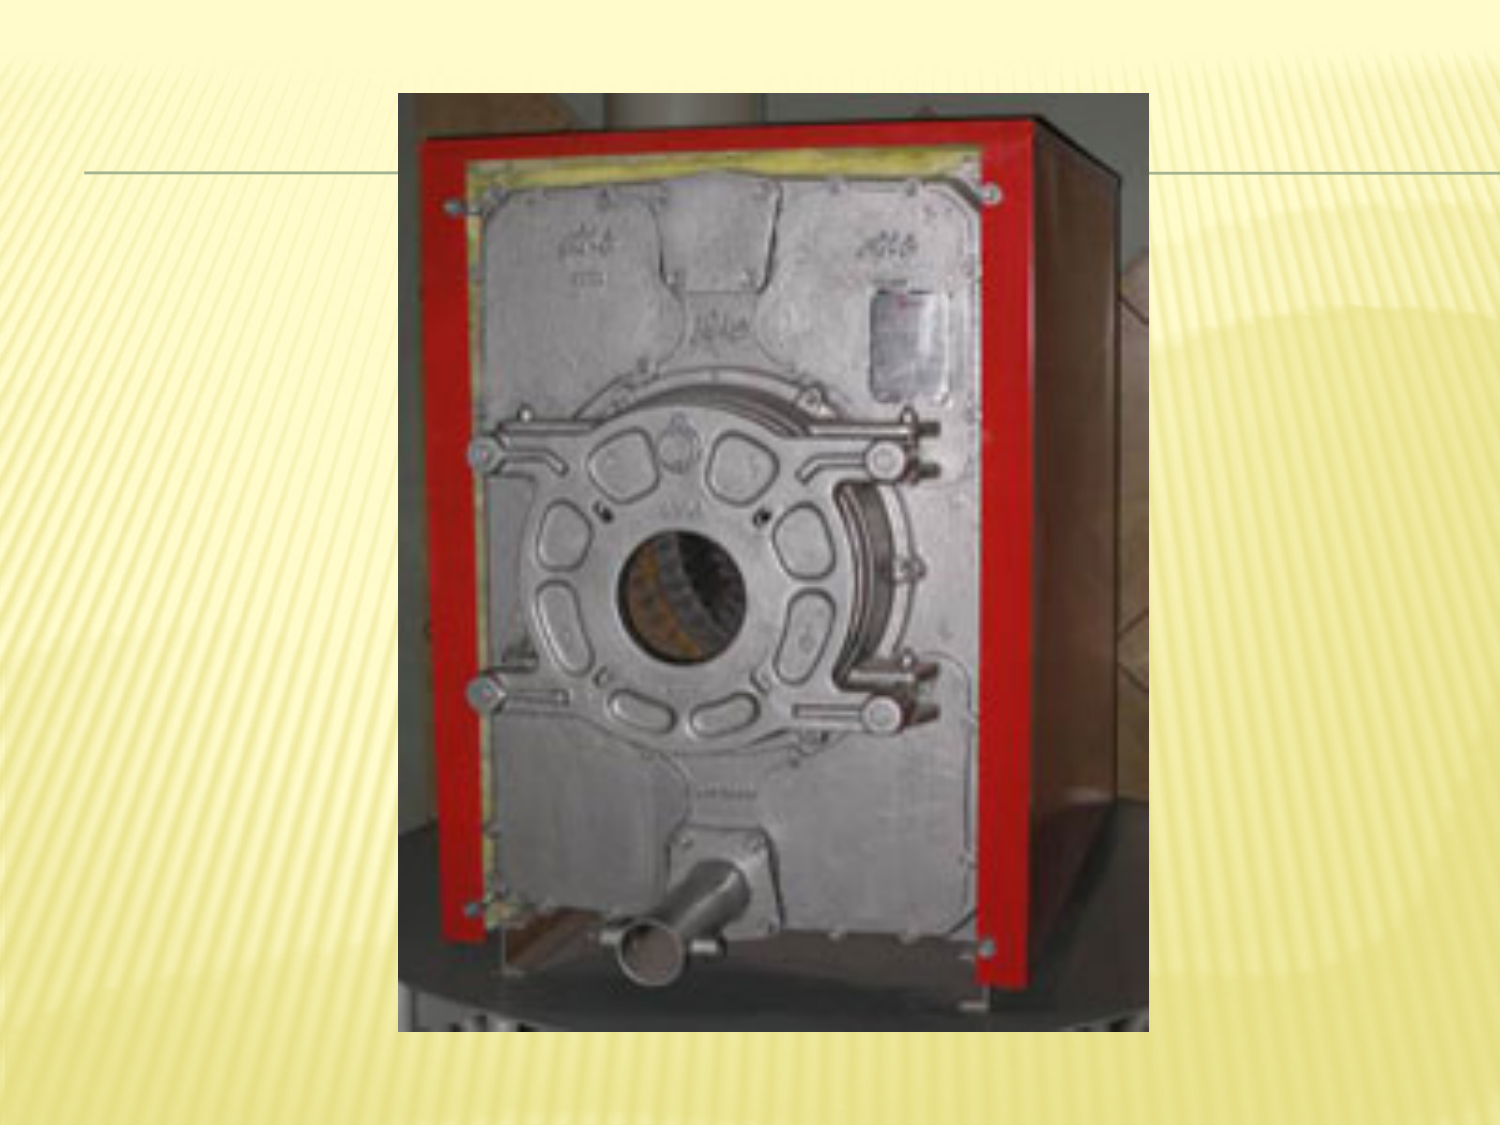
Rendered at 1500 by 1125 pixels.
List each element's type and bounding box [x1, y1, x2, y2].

list [398, 93, 1149, 1032]
